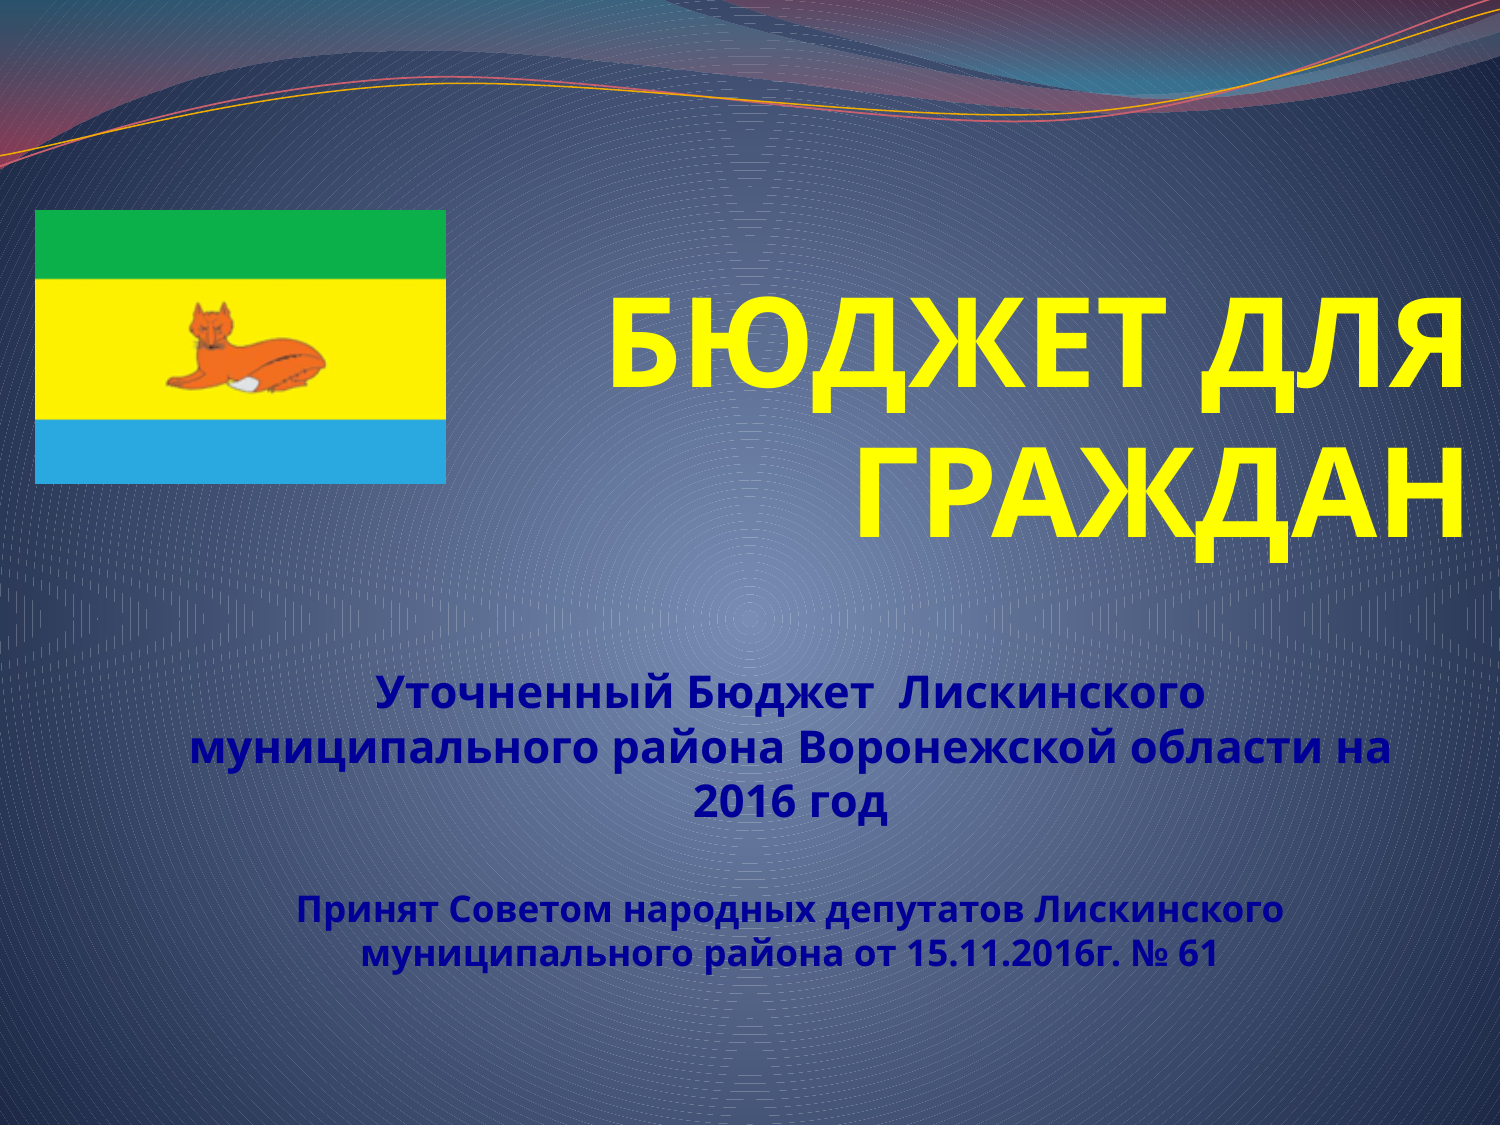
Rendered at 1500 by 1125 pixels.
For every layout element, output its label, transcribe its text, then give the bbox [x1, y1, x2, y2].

title Безвозмездные поступления в бюджет Лискинского муниципального района на 2016 год – 1 297 954,5 тыс.рублей [27, 211, 453, 494]
subtitle Уточненный Бюджет Лискинского муниципального района Воронежской области на 2016 год Принят Советом народных депутатов Лискинского муниципального района от 15.11.2016г. № 61 [164, 656, 1425, 985]
picture [34, 210, 446, 484]
title БЮДЖЕТ ДЛЯ ГРАЖДАН [0, 87, 1477, 563]
